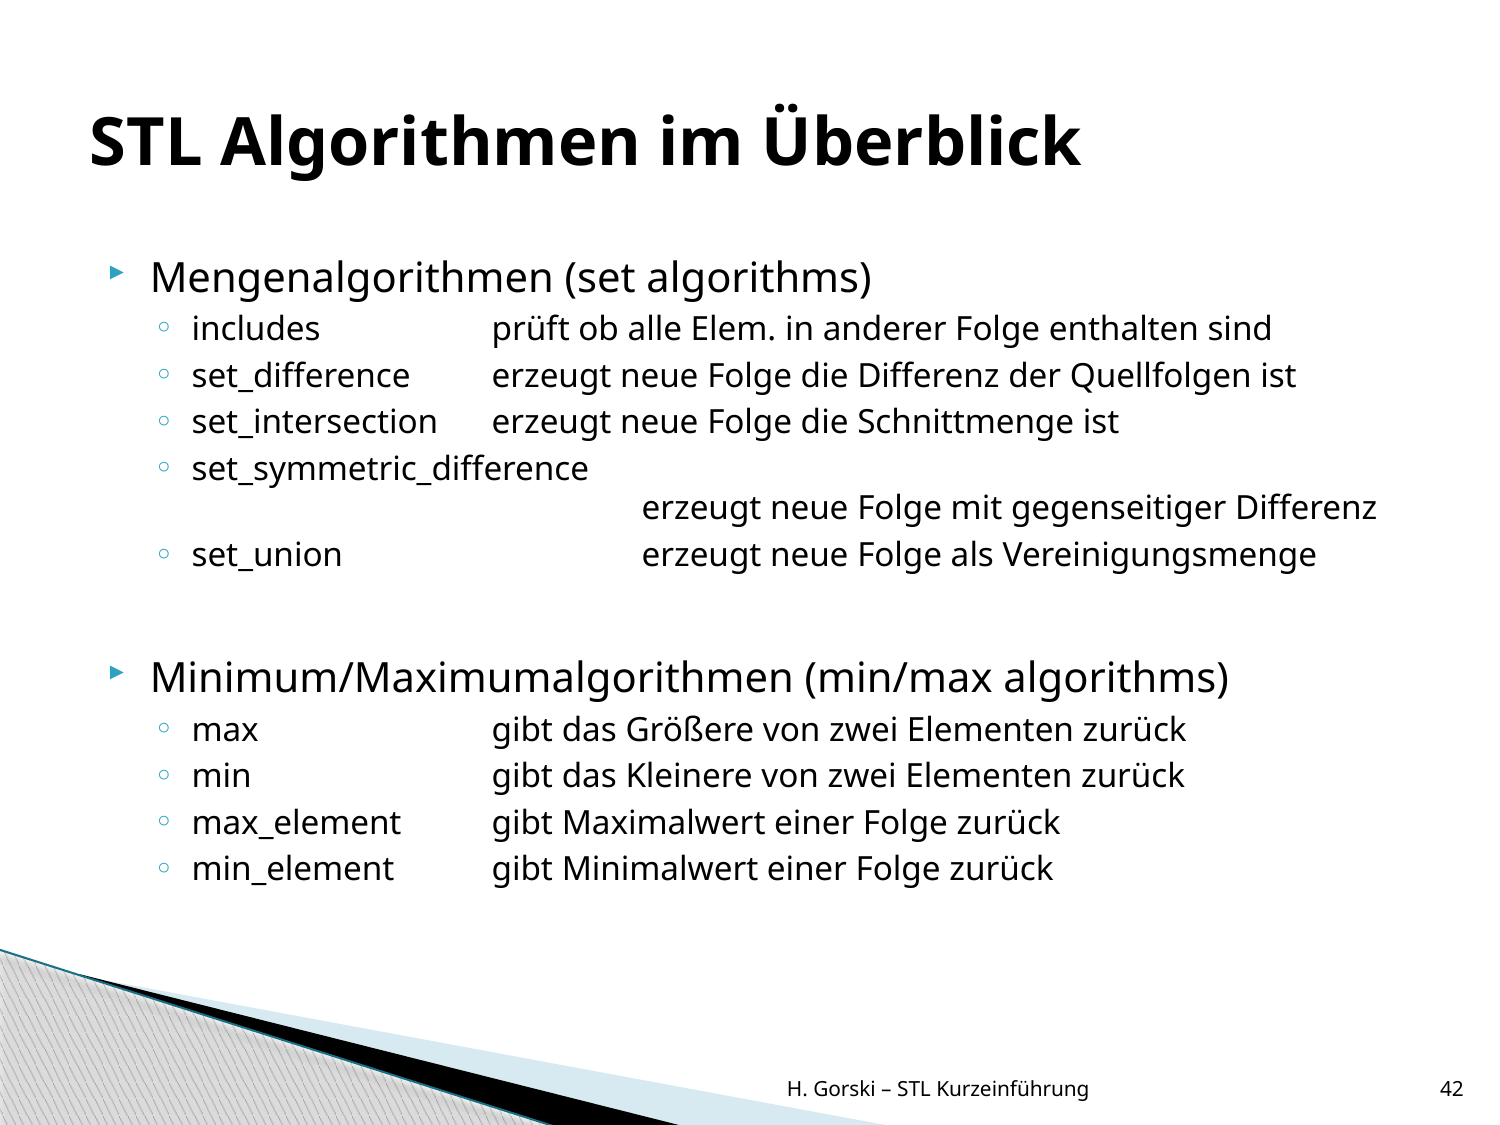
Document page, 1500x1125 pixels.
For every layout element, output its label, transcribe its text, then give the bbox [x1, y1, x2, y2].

footer H. Gorski – STL Kurzeinführung [718, 1051, 1105, 1112]
title STL Algorithmen im Überblick [75, 45, 1425, 233]
slide_number 42 [1418, 1051, 1479, 1112]
list Mengenalgorithmen (set algorithms) includes prüft ob alle Elem. in anderer Folge enthalten sind set_difference erzeugt neue Folge die Differenz der Quellfolgen ist set_intersection erzeugt neue Folge die Schnittmenge ist set_symmetric_difference erzeugt neue Folge mit gegenseitiger Differenz set_union erzeugt neue Folge als Vereinigungsmenge Minimum/Maximumalgorithmen (min/max algorithms) max gibt das Größere von zwei Elementen zurück min gibt das Kleinere von zwei Elementen zurück max_element gibt Maximalwert einer Folge zurück min_element gibt Minimalwert einer Folge zurück [75, 243, 1425, 986]
